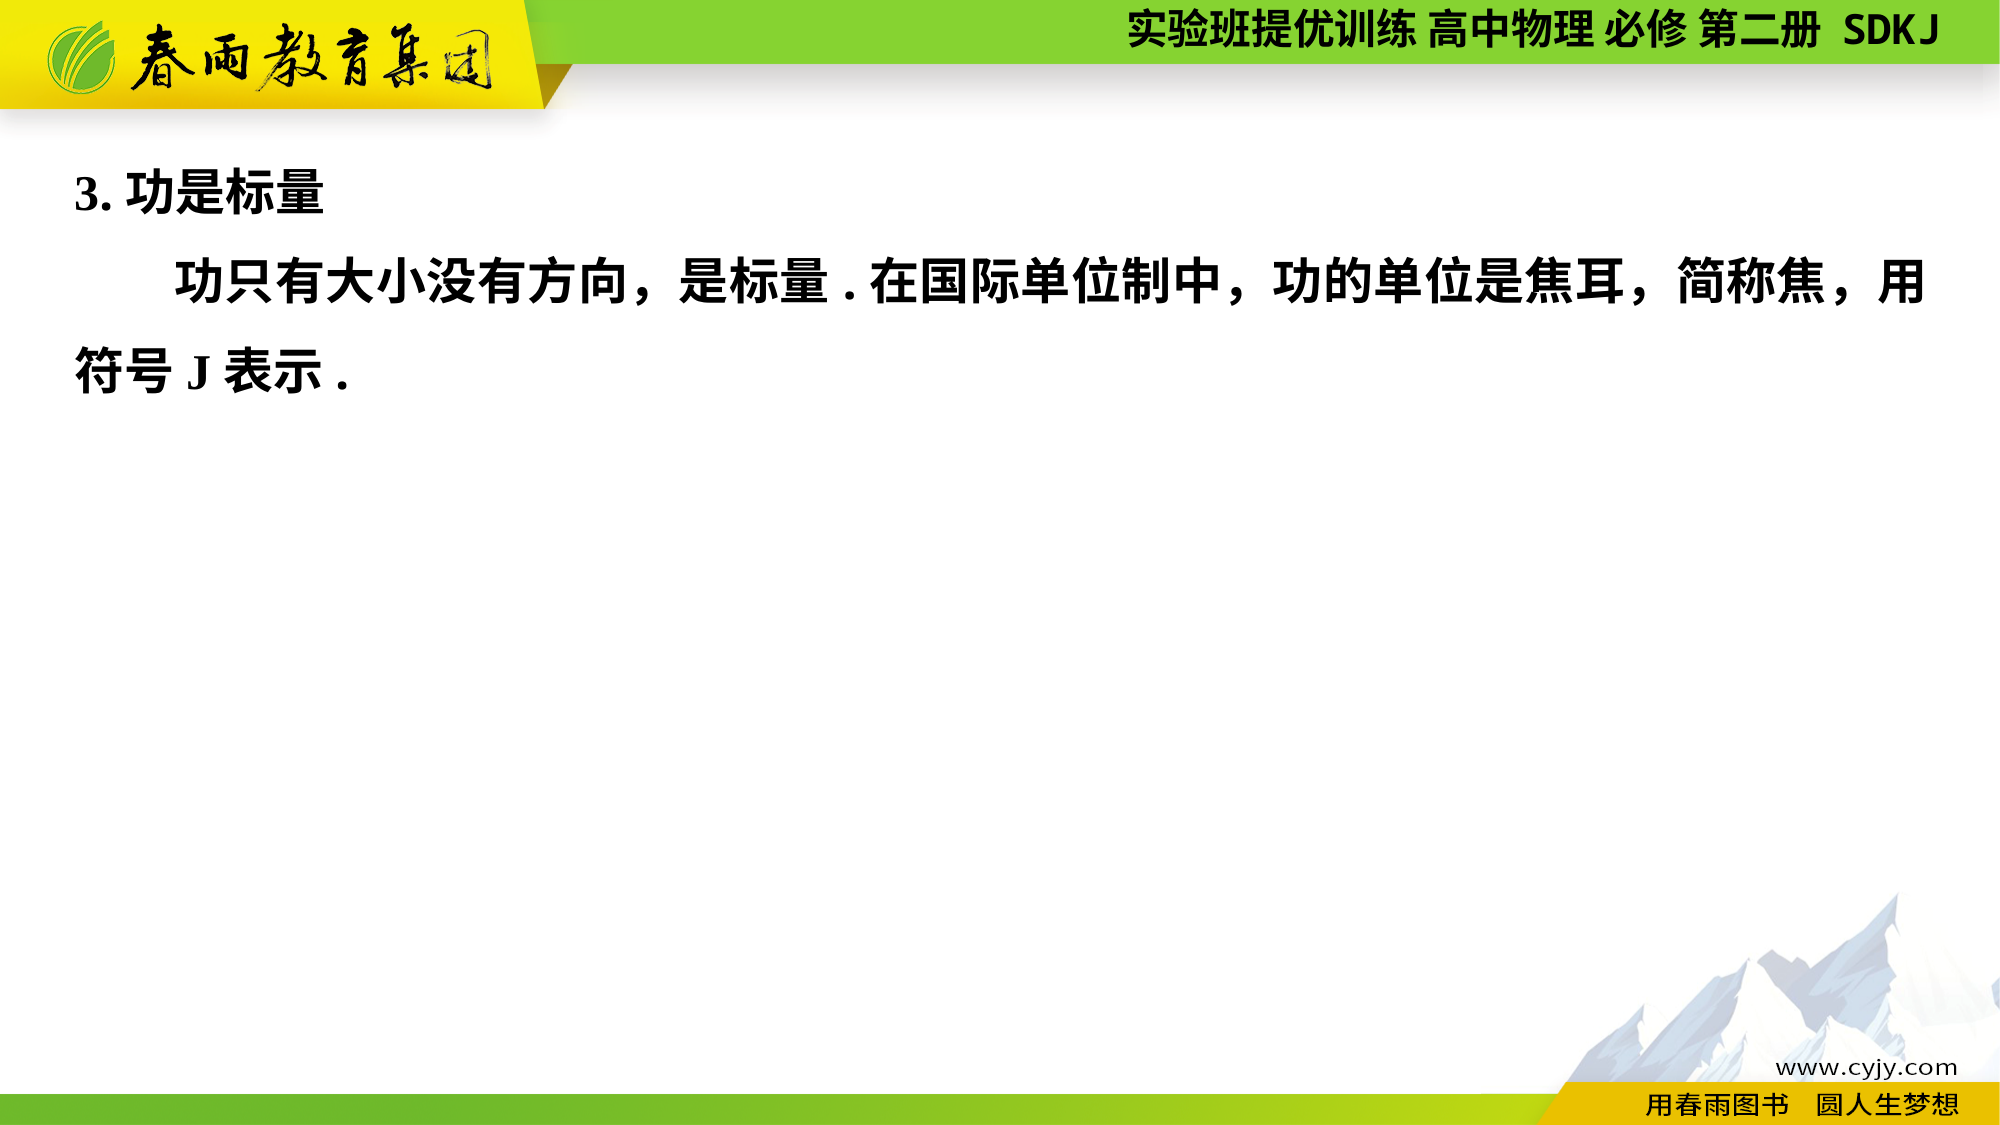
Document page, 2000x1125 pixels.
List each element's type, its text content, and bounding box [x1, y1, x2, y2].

picture [0, 0, 2000, 1125]
list 3.功是标量 功只有大小没有方向，是标量.在国际单位制中，功的单位是焦耳，简称焦，用符号J表示. [59, 122, 1944, 399]
